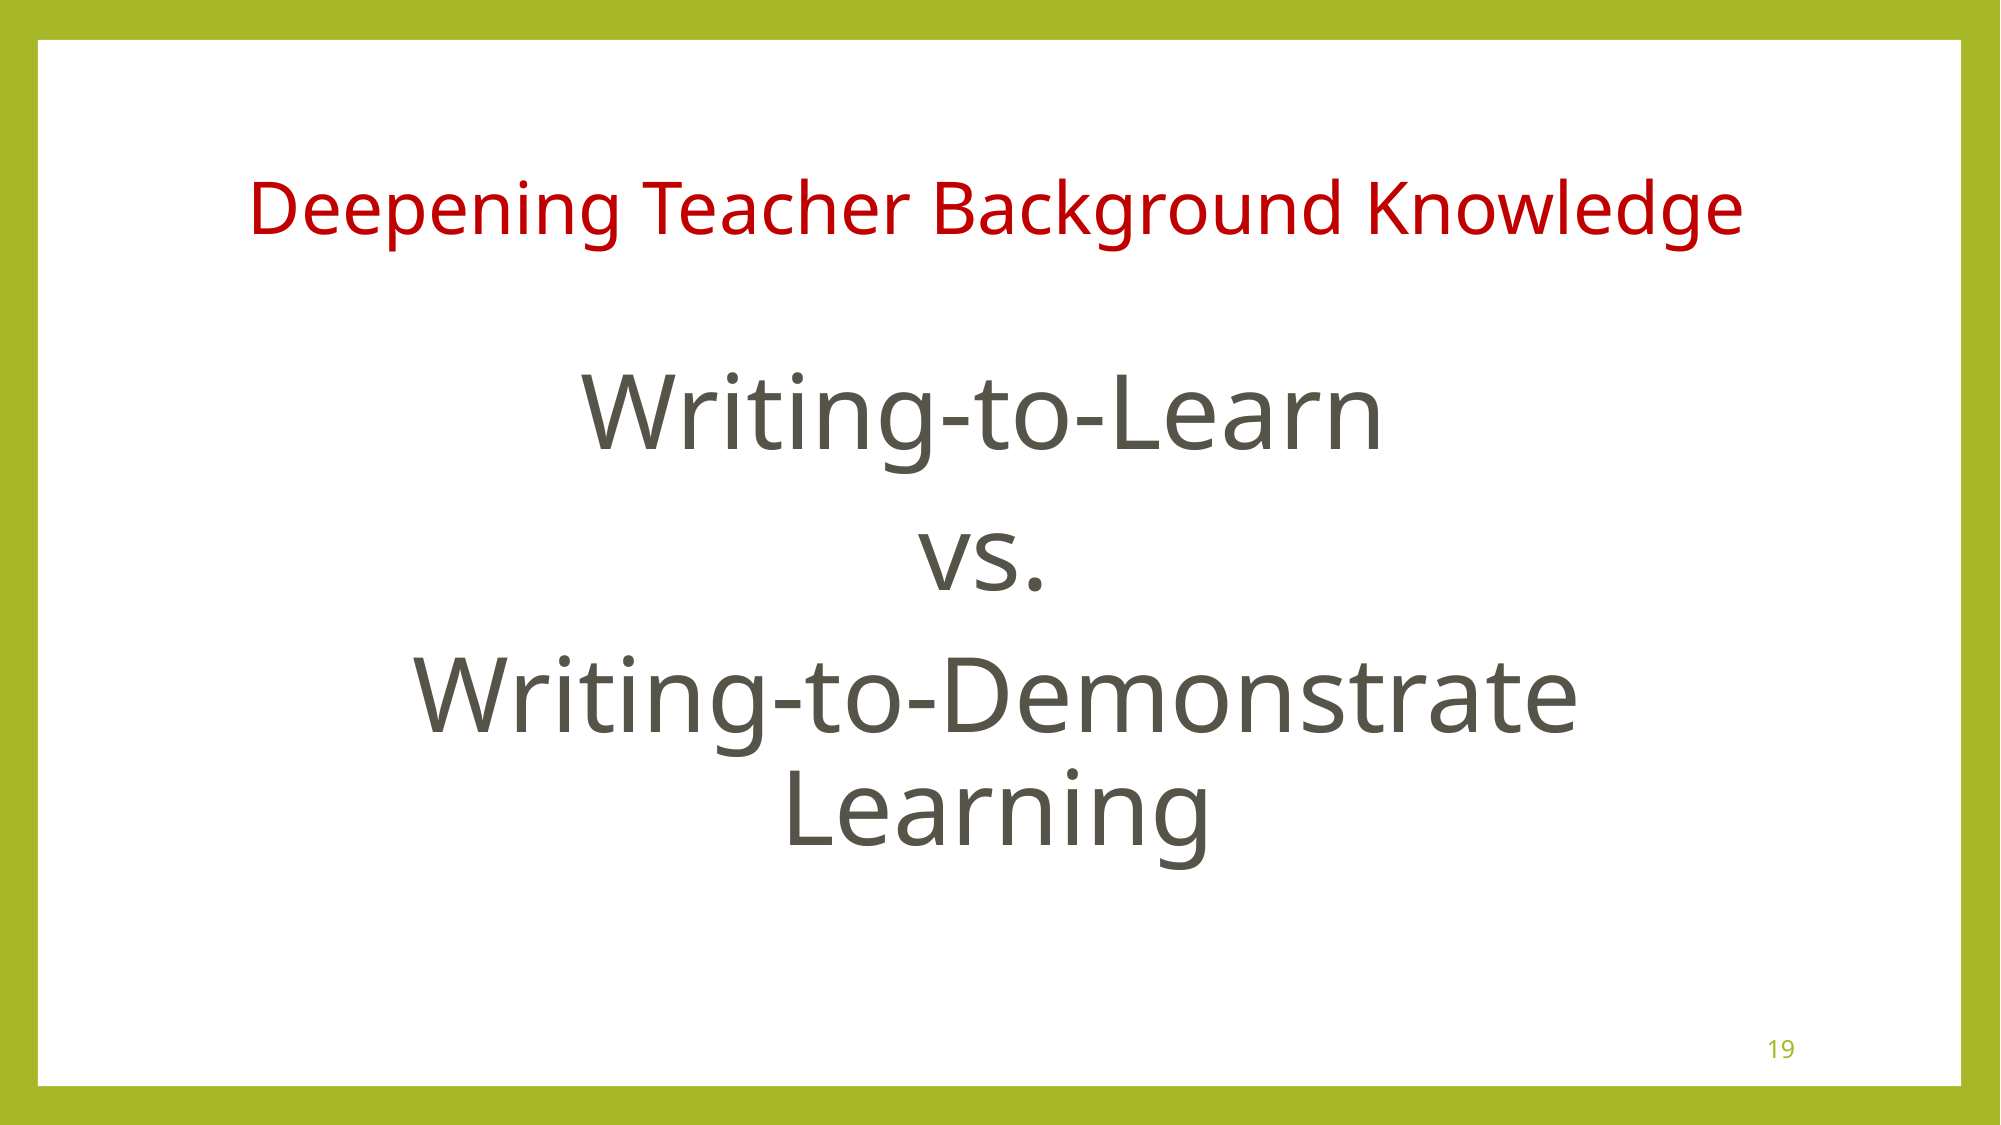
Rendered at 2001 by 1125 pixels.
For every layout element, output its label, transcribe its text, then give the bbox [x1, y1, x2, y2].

slide_number 19 [1530, 1020, 1811, 1081]
list Writing-to-Learn vs. Writing-to-Demonstrate Learning [285, 351, 1710, 992]
title Deepening Teacher Background Knowledge [187, 99, 1808, 323]
